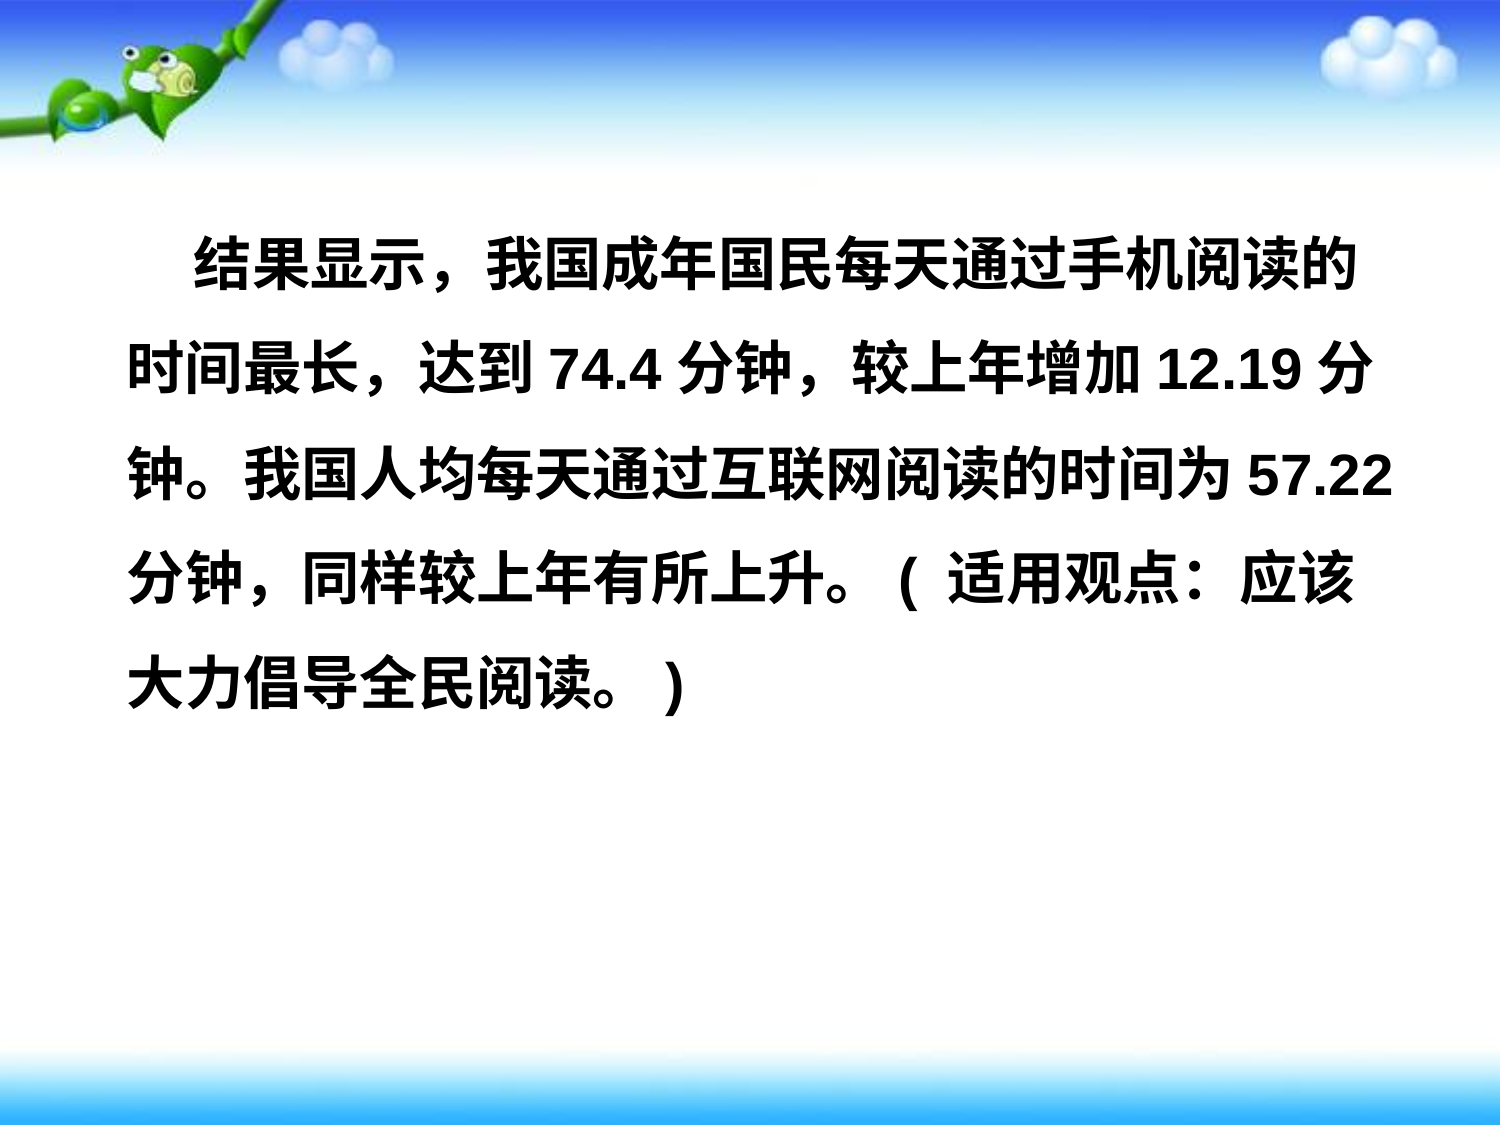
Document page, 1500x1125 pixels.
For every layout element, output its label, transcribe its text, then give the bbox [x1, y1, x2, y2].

picture [0, 0, 1500, 1125]
text_box 结果显示，我国成年国民每天通过手机阅读的时间最长，达到74.4分钟，较上年增加12.19分钟。我国人均每天通过互联网阅读的时间为57.22分钟，同样较上年有所上升。( 适用观点：应该大力倡导全民阅读。) [112, 184, 1418, 724]
